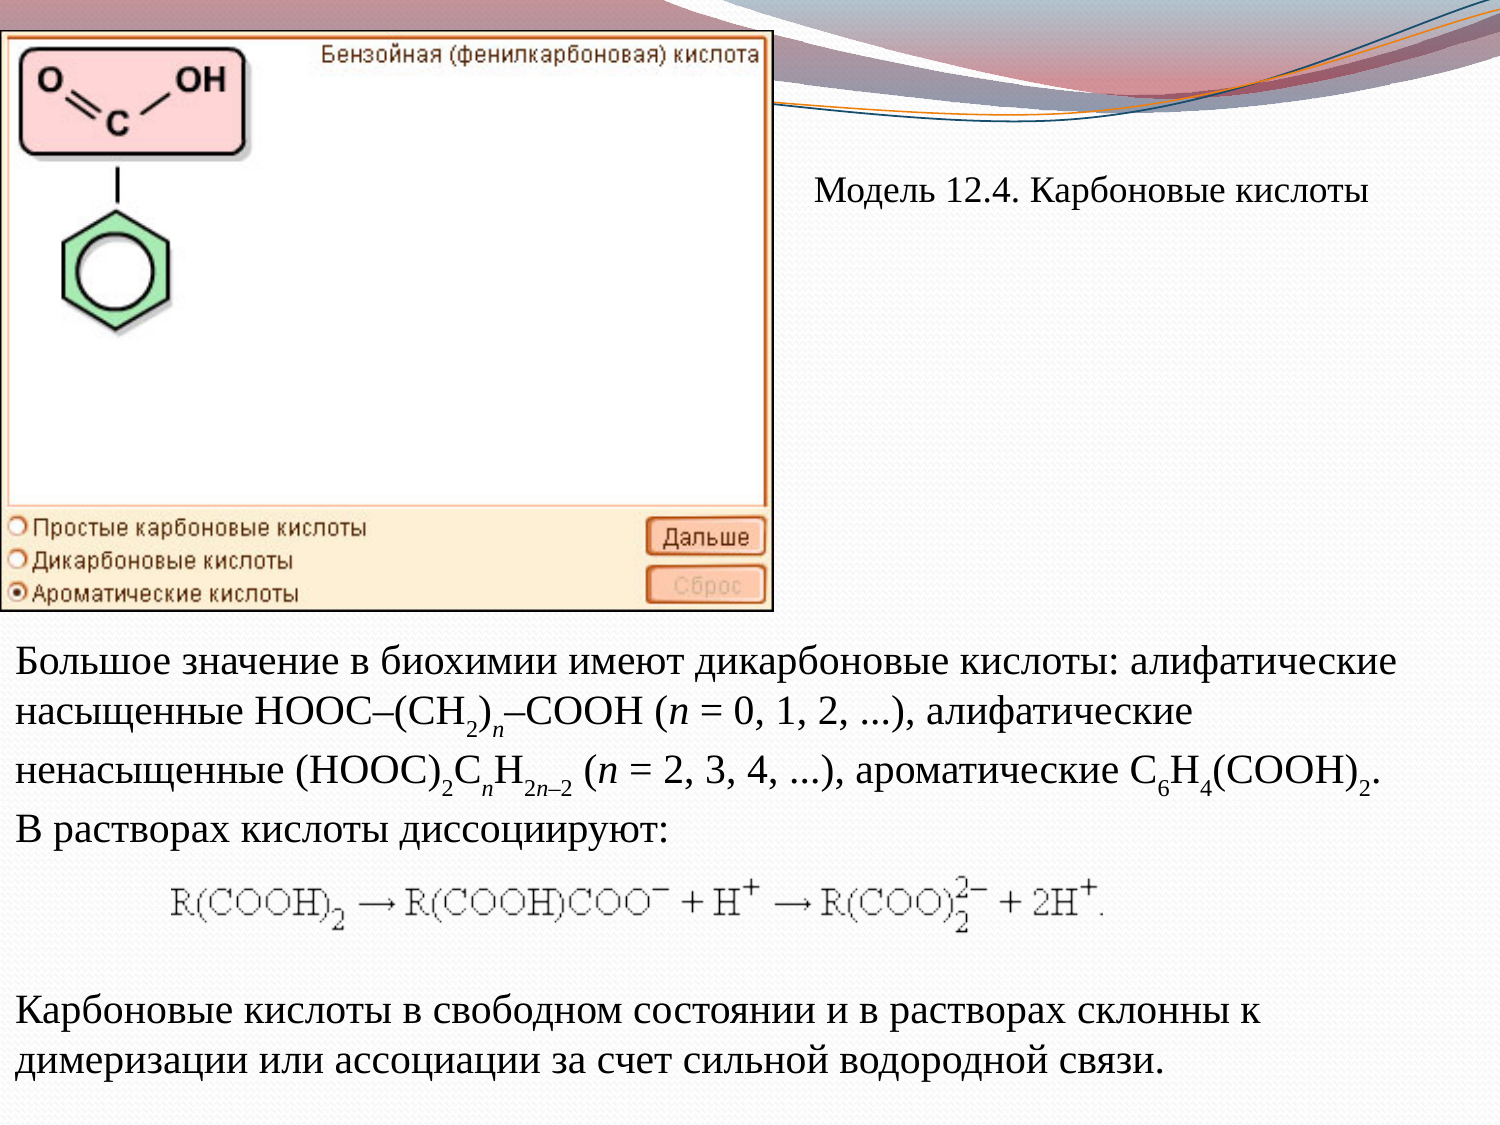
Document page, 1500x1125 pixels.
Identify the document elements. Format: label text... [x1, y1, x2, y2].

picture [0, 30, 774, 612]
table_header Модель 12.4. Карбоновые кислоты [778, 161, 1500, 218]
picture [170, 869, 1103, 941]
text_box Большое значение в биохимии имеют дикарбоновые кислоты: алифатические насыщенные HOOC–(CH2)n–COOH (n = 0, 1, 2, ...), алифатические ненасыщенные (HOOC)2CnH2n–2 (n = 2, 3, 4, ...), ароматические C6H4(COOH)2. В растворах кислоты диссоциируют: [0, 625, 1447, 859]
text_box Карбоновые кислоты в свободном состоянии и в растворах склонны к димеризации или ассоциации за счет сильной водородной связи. [0, 973, 1459, 1089]
